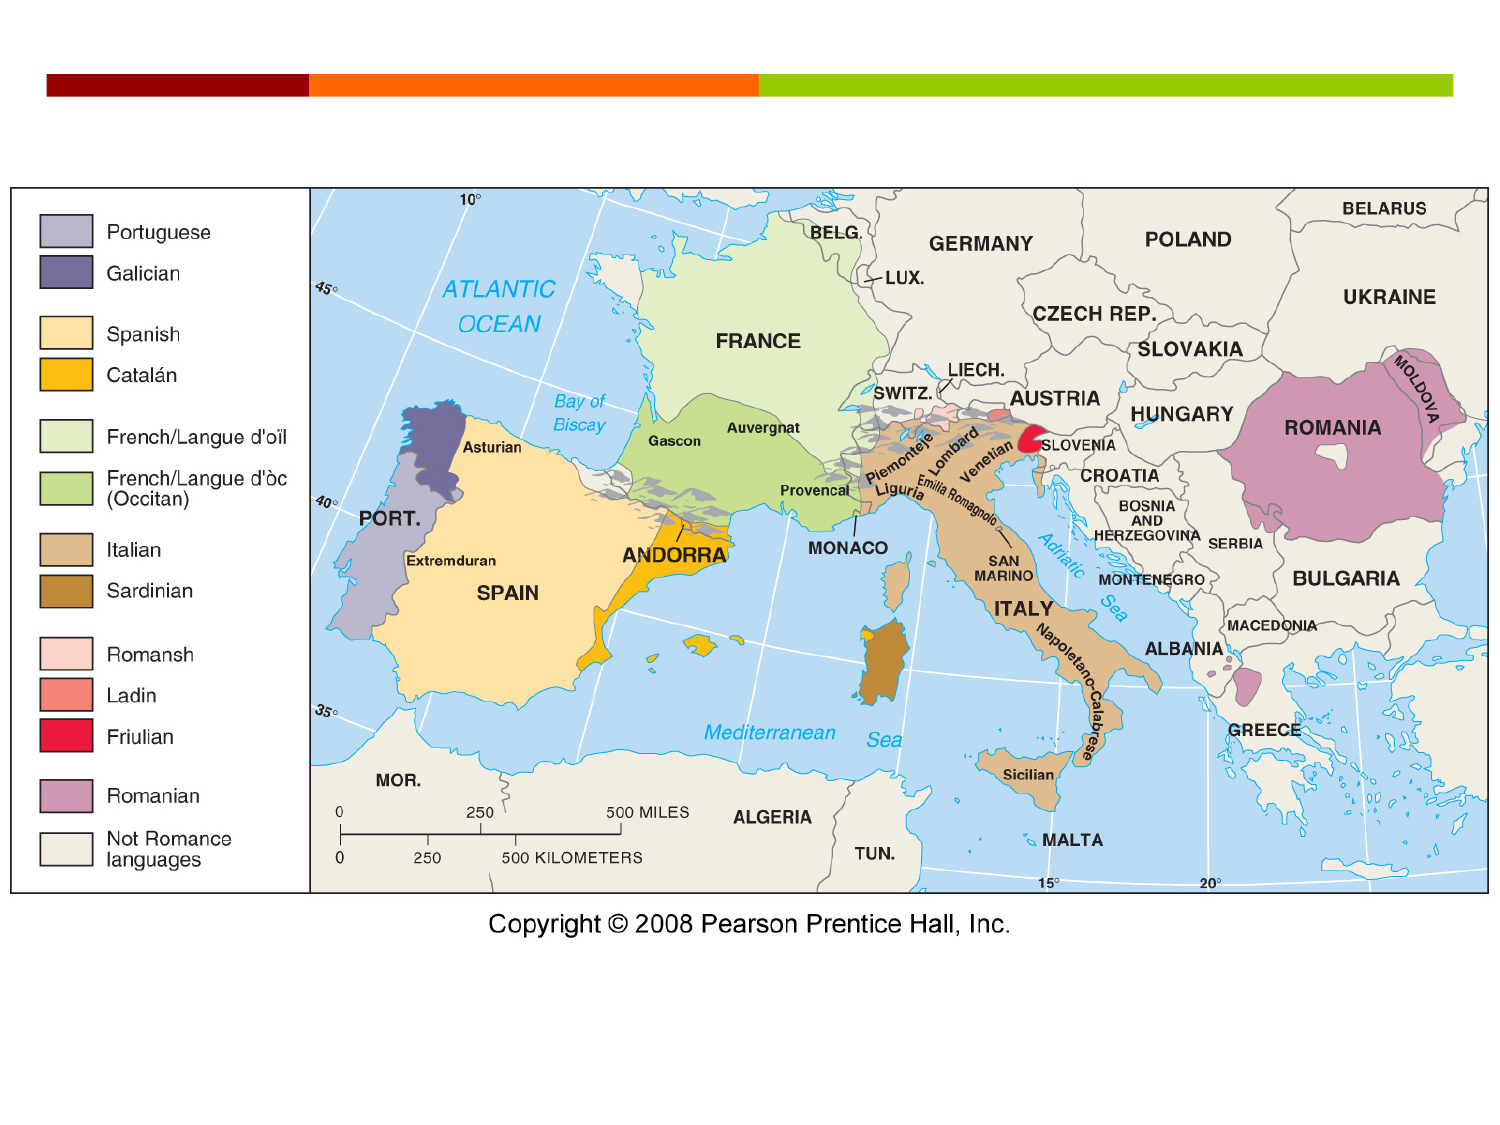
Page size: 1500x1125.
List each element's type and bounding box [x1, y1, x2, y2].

picture [0, 177, 1499, 949]
